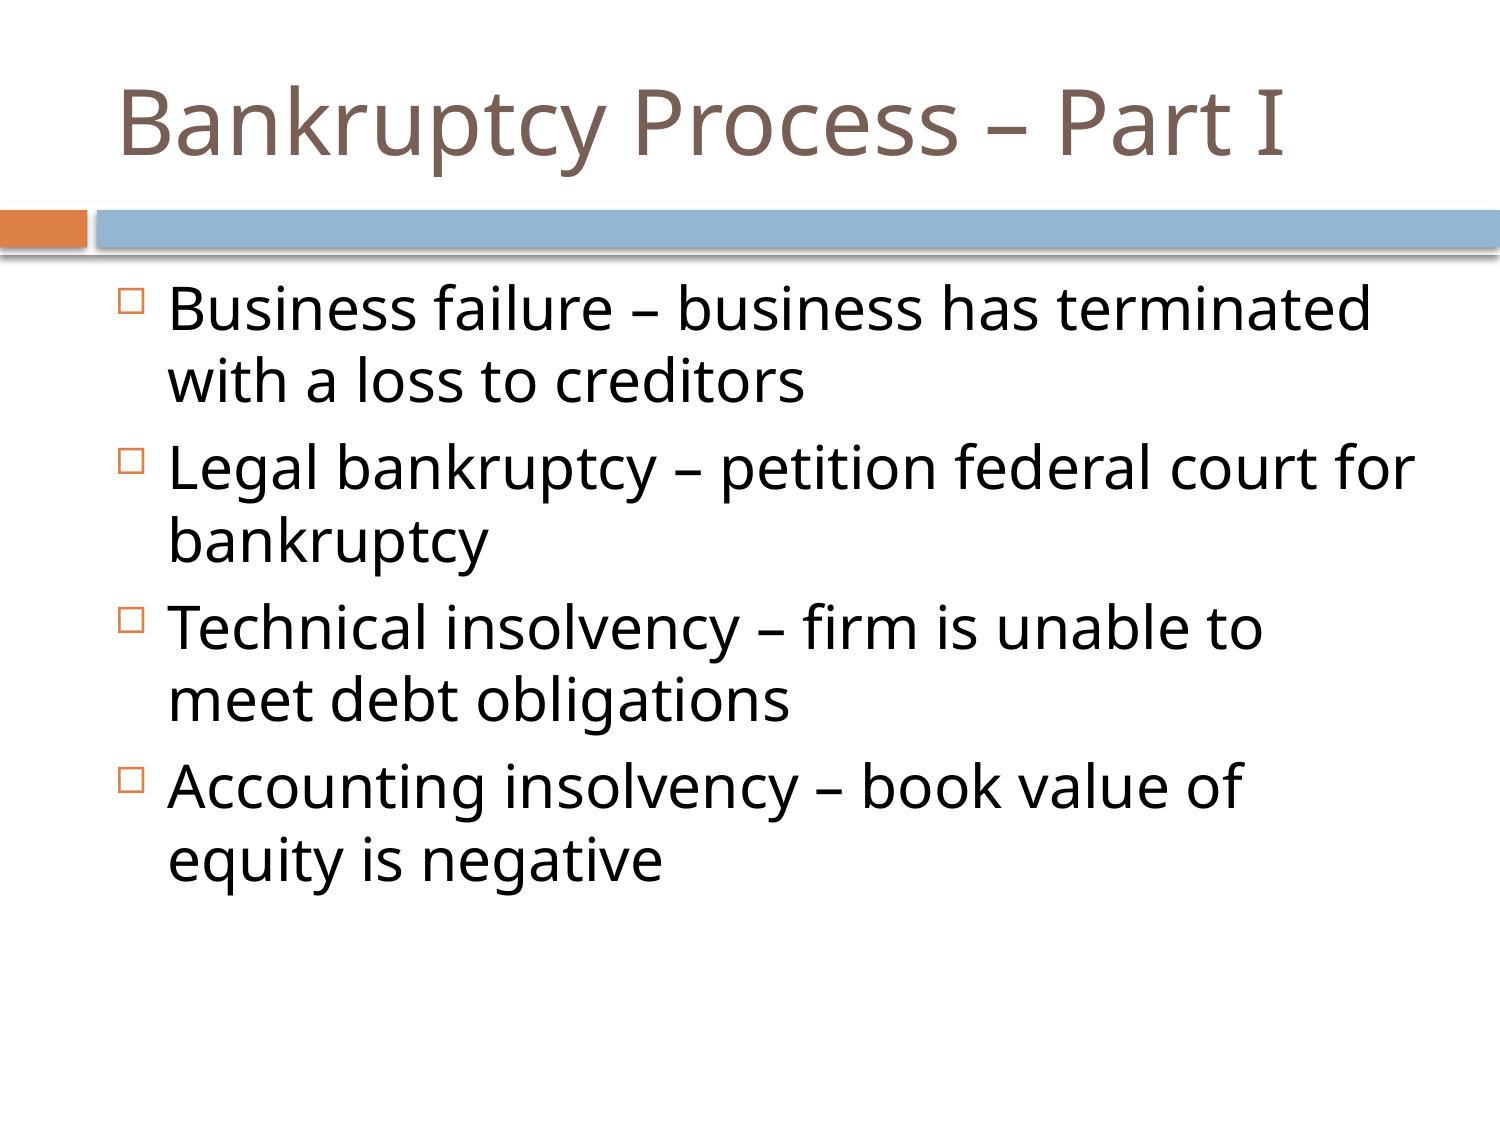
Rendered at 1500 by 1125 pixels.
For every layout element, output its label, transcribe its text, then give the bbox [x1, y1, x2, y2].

title Bankruptcy Process – Part I [100, 37, 1438, 200]
list Business failure – business has terminated with a loss to creditors Legal bankruptcy – petition federal court for bankruptcy Technical insolvency – firm is unable to meet debt obligations Accounting insolvency – book value of equity is negative [100, 262, 1438, 1000]
